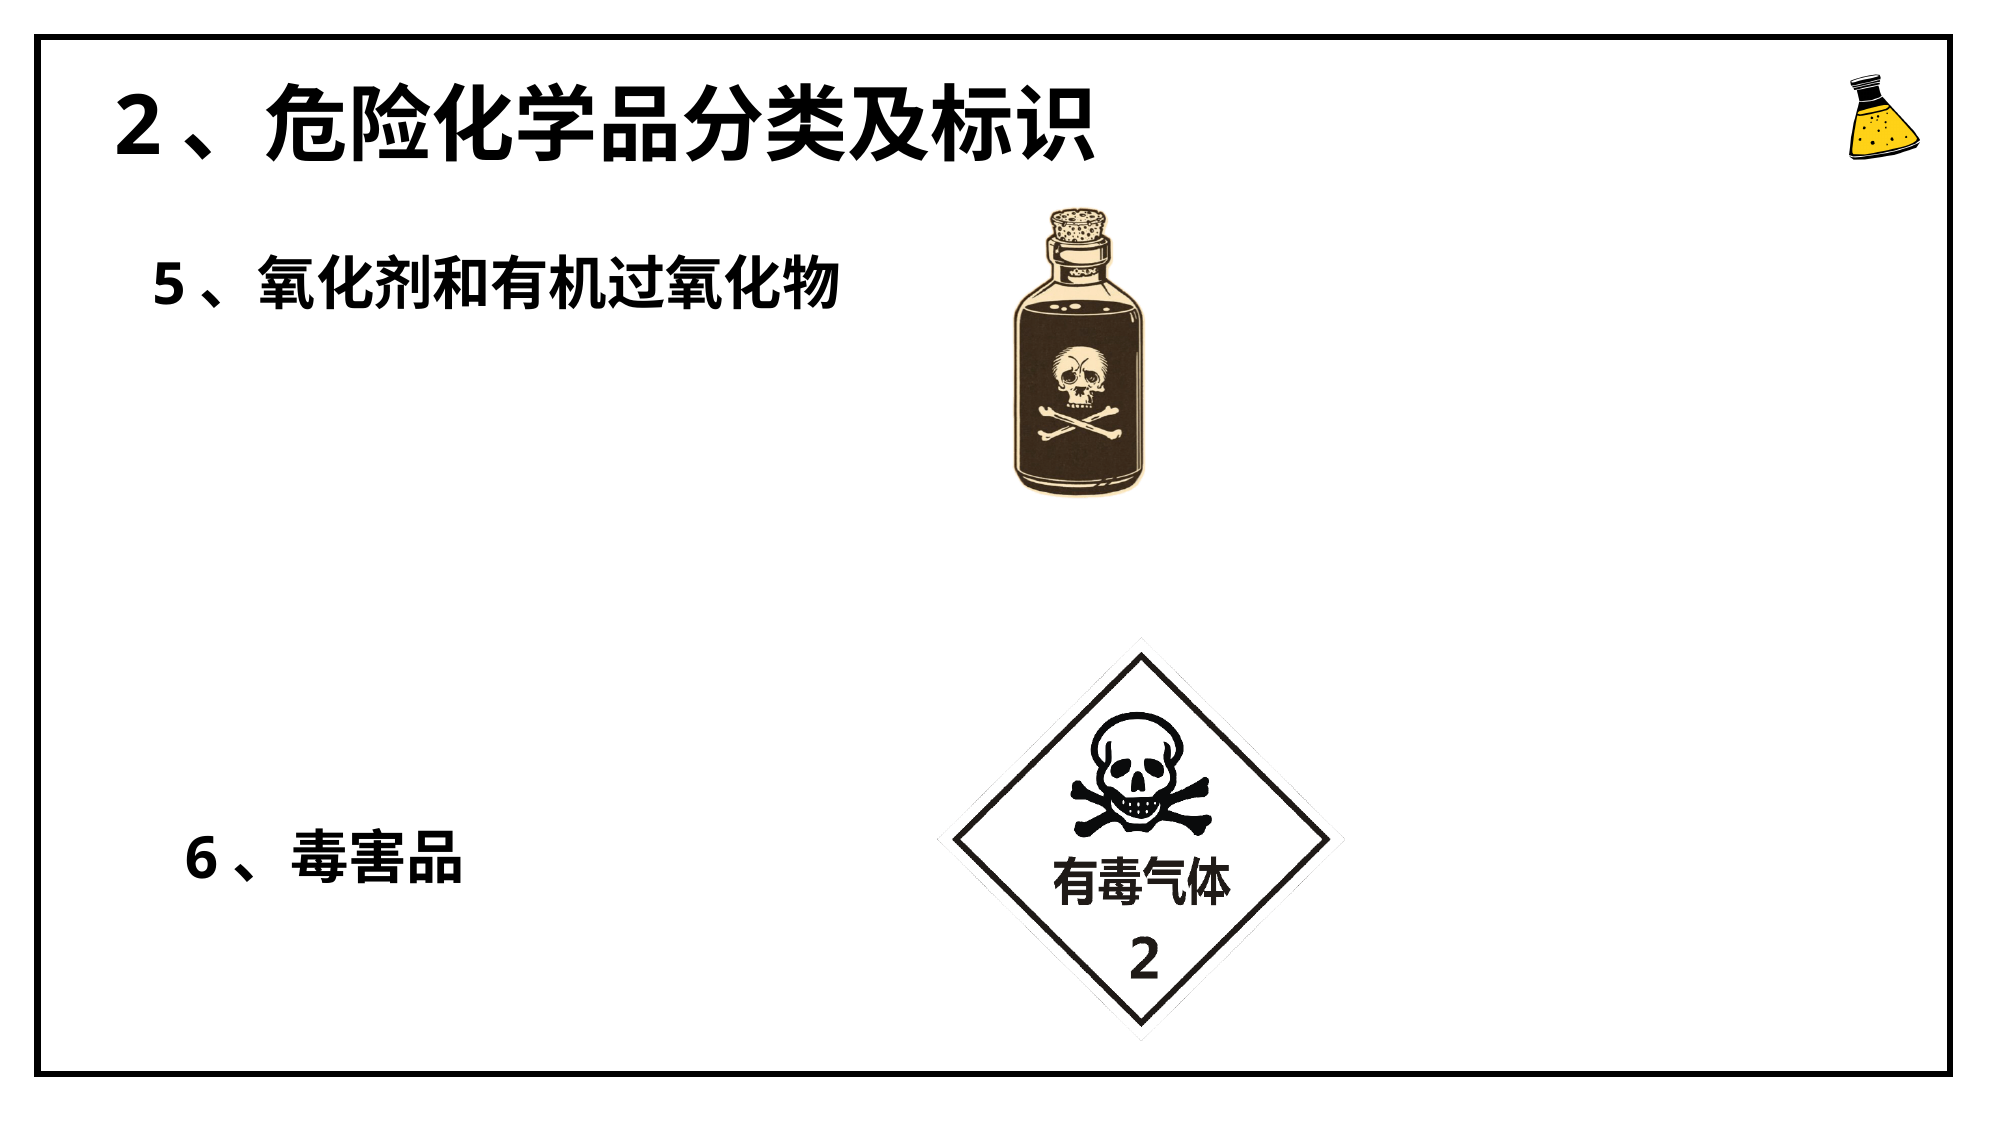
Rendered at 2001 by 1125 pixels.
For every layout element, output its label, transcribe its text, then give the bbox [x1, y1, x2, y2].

text_box 6、毒害品 [170, 813, 608, 898]
picture [937, 637, 1345, 1041]
picture [949, 181, 1203, 520]
picture [1849, 74, 1920, 160]
text_box 2、危险化学品分类及标识 [99, 64, 1116, 179]
title 5、氧化剂和有机过氧化物 [137, 246, 949, 328]
